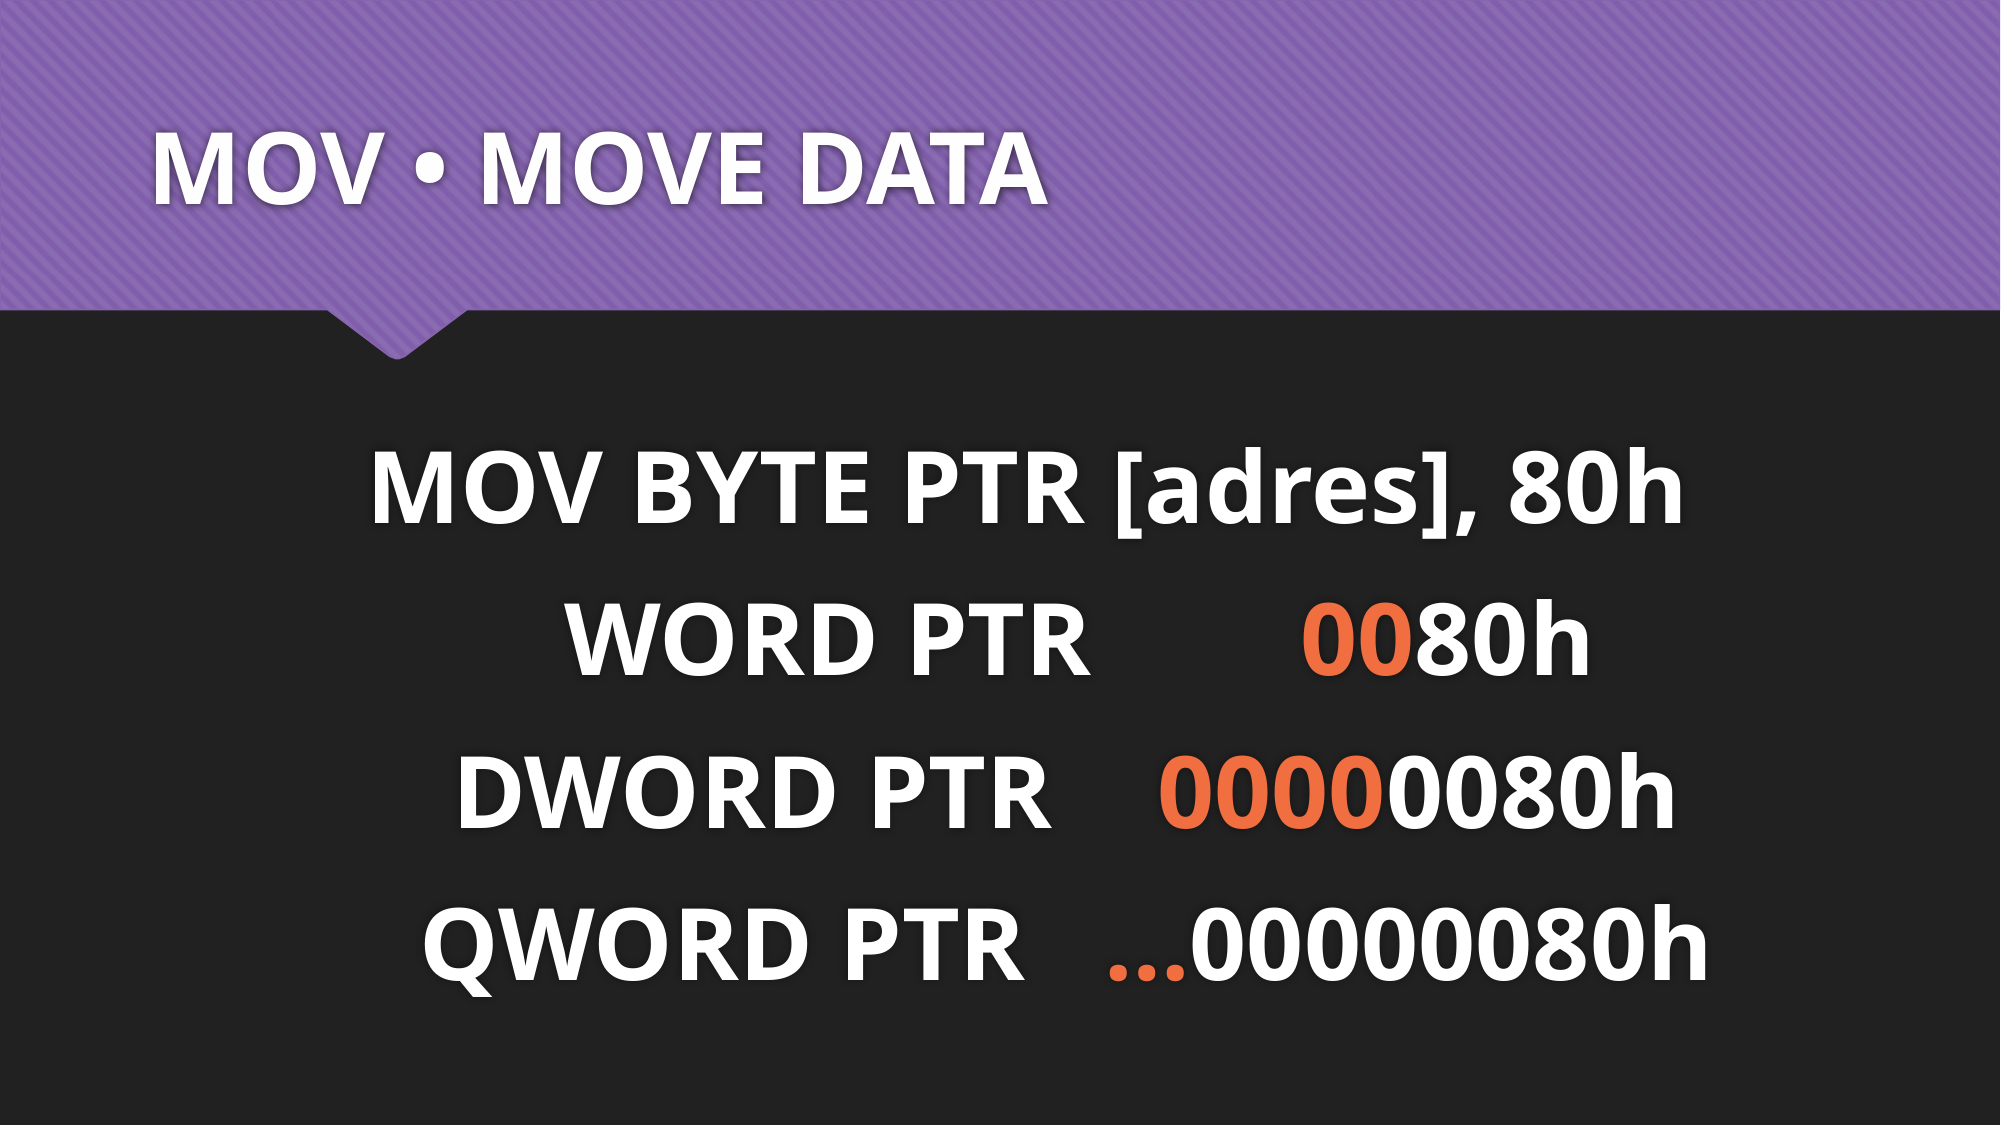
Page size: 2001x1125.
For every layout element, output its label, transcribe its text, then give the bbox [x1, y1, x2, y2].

list MOV BYTE PTR [adres], 80h WORD PTR 0080h DWORD PTR 00000080h QWORD PTR …00000080h [84, 364, 1919, 1060]
title MOV • MOVE DATA [132, 73, 1868, 233]
